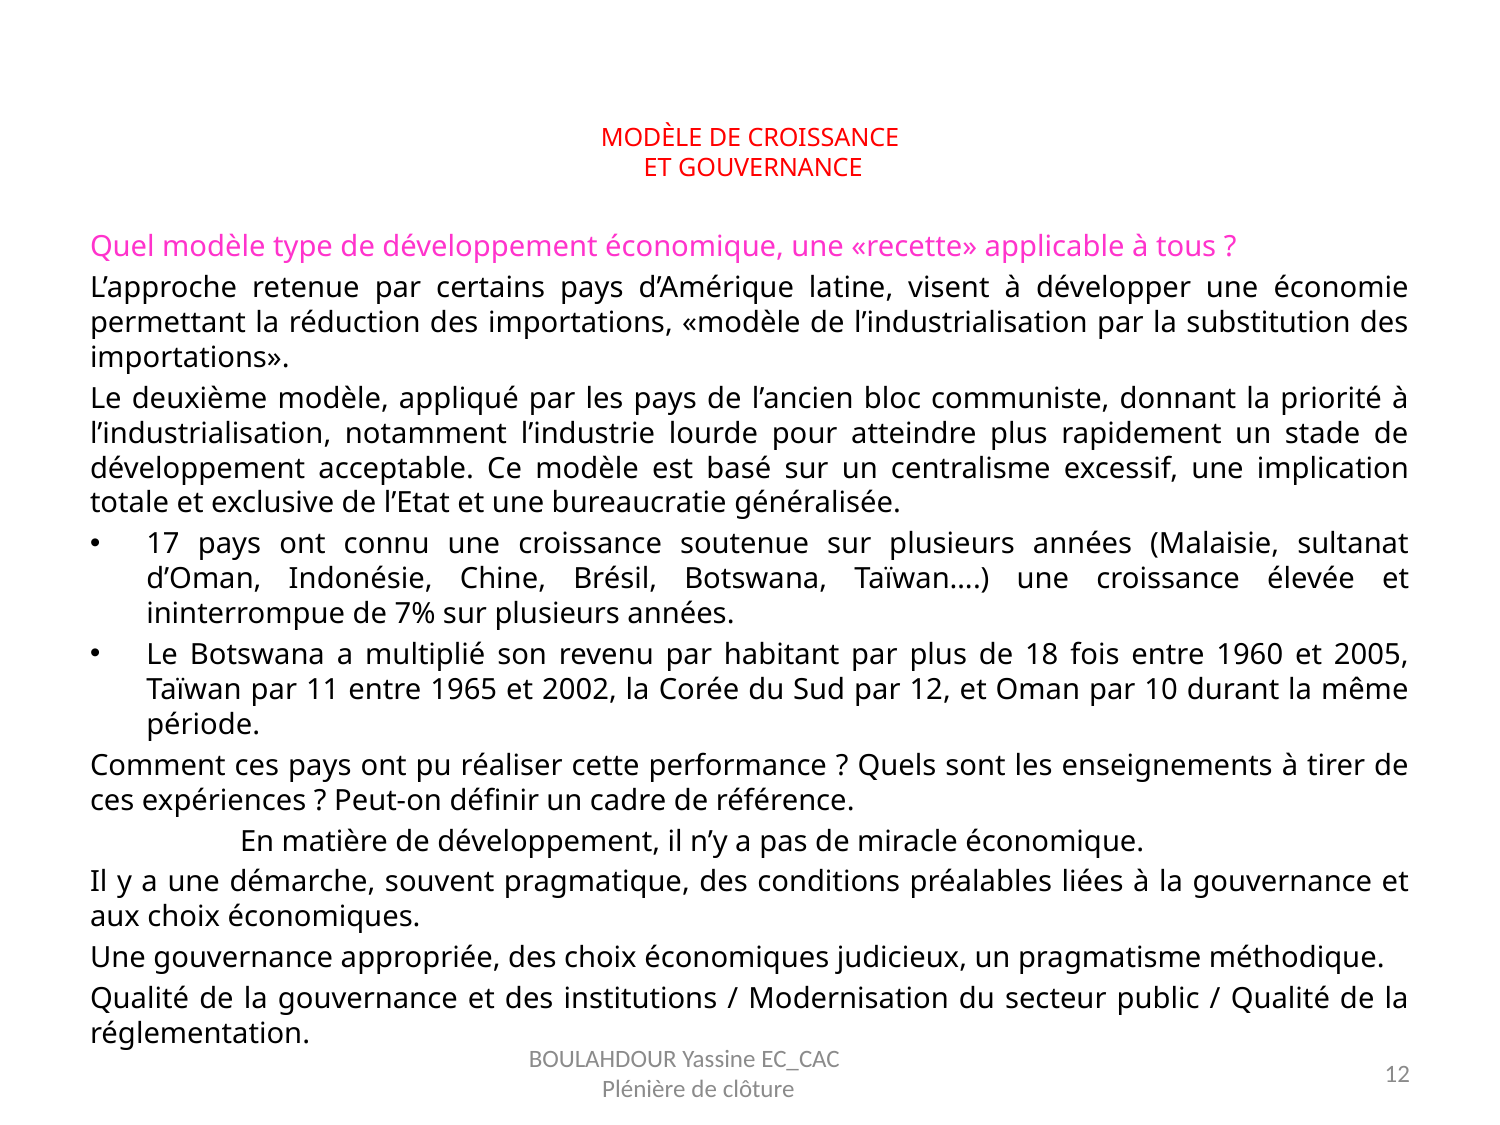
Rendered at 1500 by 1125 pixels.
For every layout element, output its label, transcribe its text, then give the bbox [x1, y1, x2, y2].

title Modèle de croissance et GOUvERnance [75, 113, 1425, 219]
footer BOULAHDOUR Yassine EC_CAC Plénière de clôture [512, 1042, 869, 1103]
slide_number 12 [1074, 1042, 1425, 1103]
list Quel modèle type de développement économique, une «recette» applicable à tous ? L’approche retenue par certains pays d’Amérique latine, visent à développer une économie permettant la réduction des importations, «modèle de l’industrialisation par la substitution des importations». Le deuxième modèle, appliqué par les pays de l’ancien bloc communiste, donnant la priorité à l’industrialisation, notamment l’industrie lourde pour atteindre plus rapidement un stade de développement acceptable. Ce modèle est basé sur un centralisme excessif, une implication totale et exclusive de l’Etat et une bureaucratie généralisée. 17 pays ont connu une croissance soutenue sur plusieurs années (Malaisie, sultanat d’Oman, Indonésie, Chine, Brésil, Botswana, Taïwan….) une croissance élevée et ininterrompue de 7% sur plusieurs années. Le Botswana a multiplié son revenu par habitant par plus de 18 fois entre 1960 et 2005, Taïwan par 11 entre 1965 et 2002, la Corée du Sud par 12, et Oman par 10 durant la même période. Comment ces pays ont pu réaliser cette performance ? Quels sont les enseignements à tirer de ces expériences ? Peut-on définir un cadre de référence. En matière de développement, il n’y a pas de miracle économique. Il y a une démarche, souvent pragmatique, des conditions préalables liées à la gouvernance et aux choix économiques. Une gouvernance appropriée, des choix économiques judicieux, un pragmatisme méthodique. Qualité de la gouvernance et des institutions / Modernisation du secteur public / Qualité de la réglementation. [75, 219, 1425, 1047]
